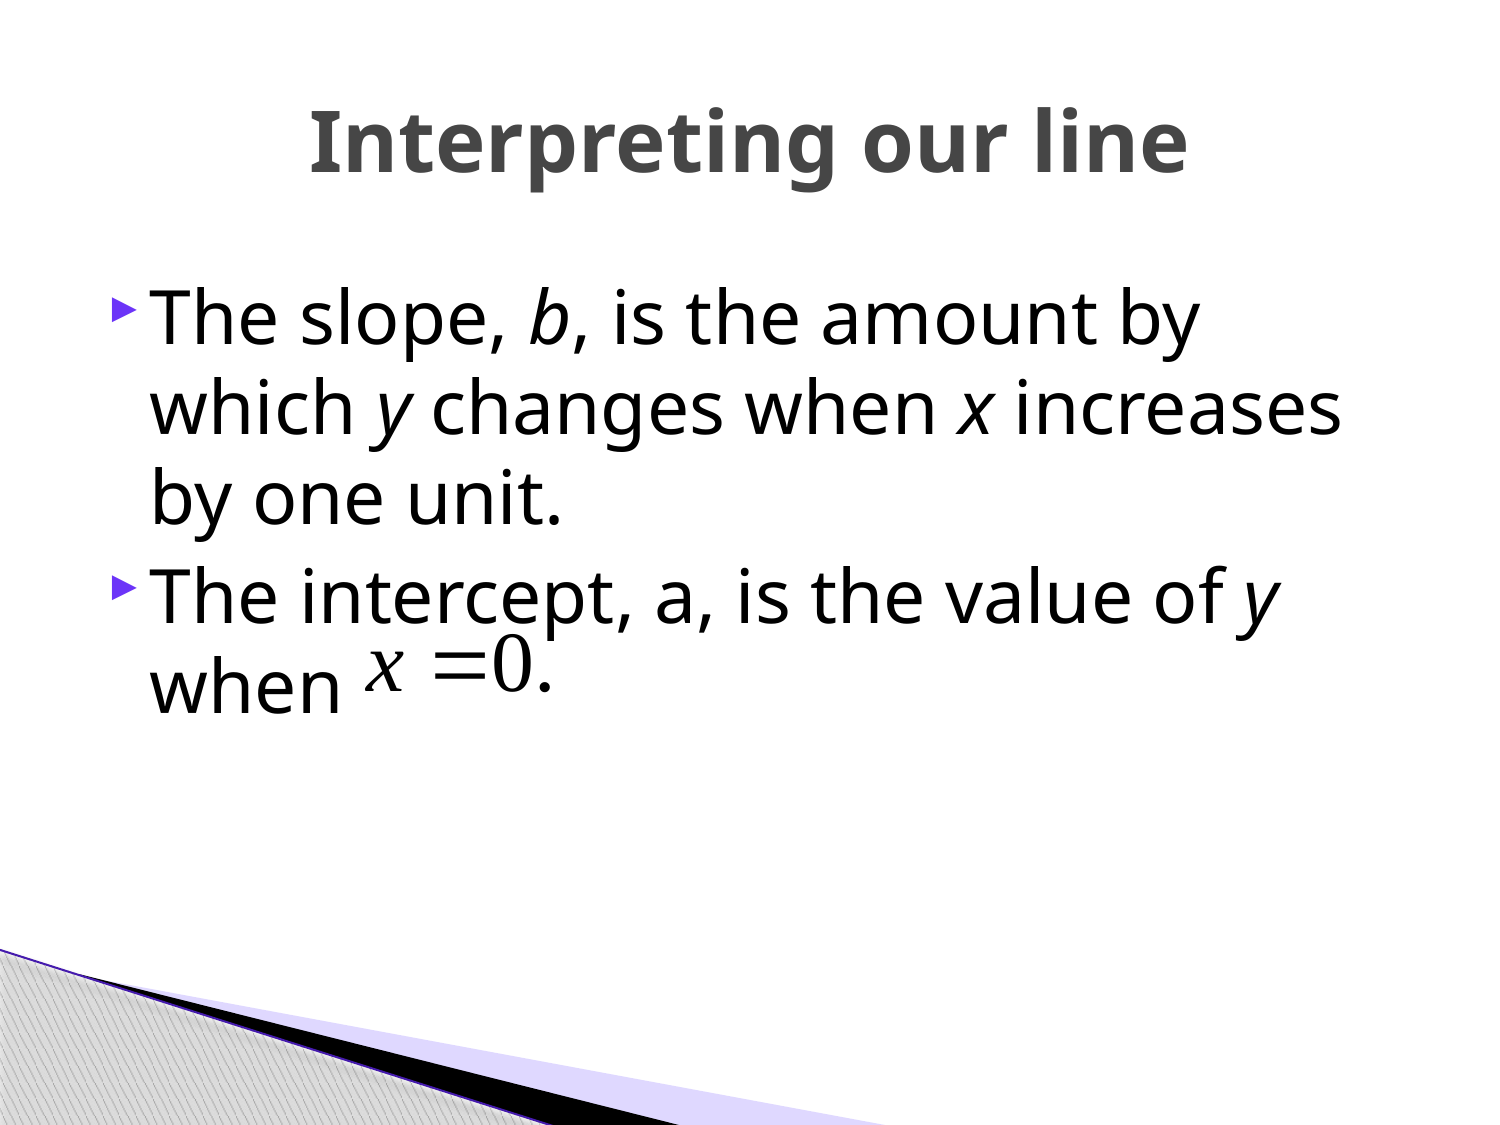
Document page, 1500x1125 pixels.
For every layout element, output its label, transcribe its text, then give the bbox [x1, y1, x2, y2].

title Interpreting our line [75, 45, 1425, 233]
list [349, 612, 565, 713]
list The slope, b, is the amount by which y changes when x increases by one unit. The intercept, a, is the value of y when [75, 262, 1425, 1005]
